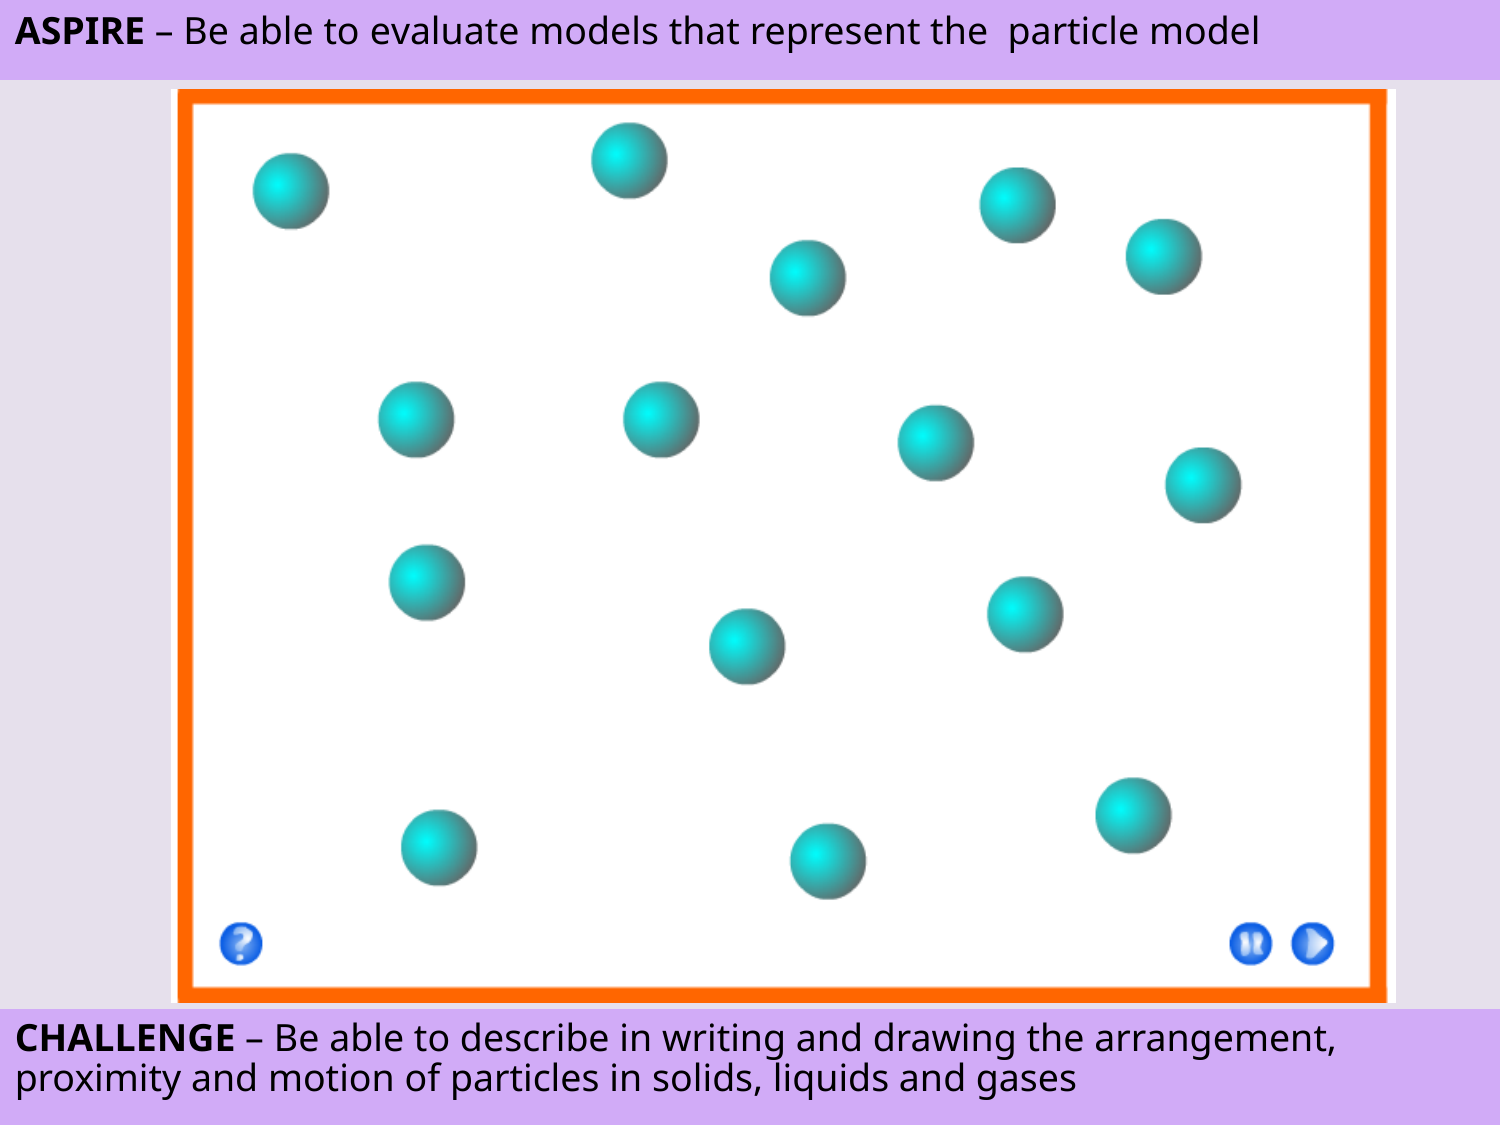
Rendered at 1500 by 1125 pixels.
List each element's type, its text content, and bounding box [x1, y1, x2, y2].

text_box [0, 170, 1500, 1009]
text_box ASPIRE – Be able to evaluate models that represent the particle model [0, 0, 1500, 170]
text_box CHALLENGE – Be able to describe in writing and drawing the arrangement, proximity and motion of particles in solids, liquids and gases [0, 1011, 1500, 1125]
